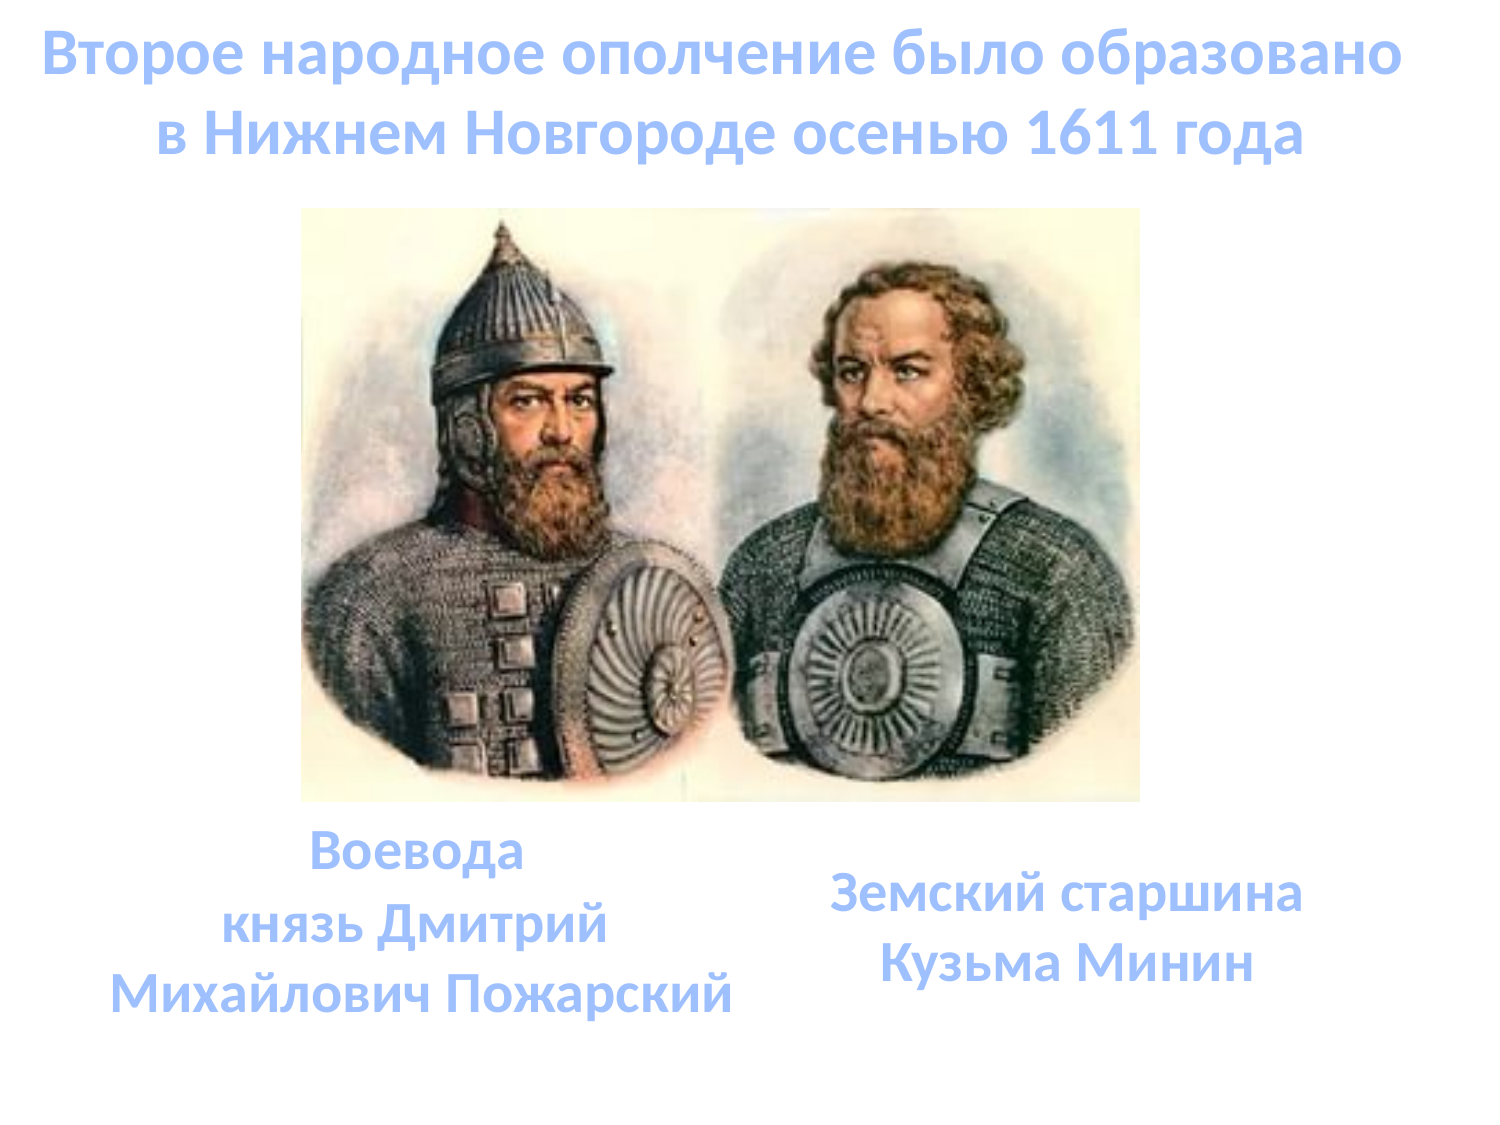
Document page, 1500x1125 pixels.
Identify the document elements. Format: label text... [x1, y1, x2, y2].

text_box Земский старшина Кузьма Минин [815, 845, 1321, 1001]
text_box Второе народное ополчение было образовано в Нижнем Новгороде осенью 1611 года [26, 0, 1420, 175]
text_box Воевода князь Дмитрий Михайлович Пожарский [81, 786, 750, 1032]
picture [300, 207, 1140, 802]
